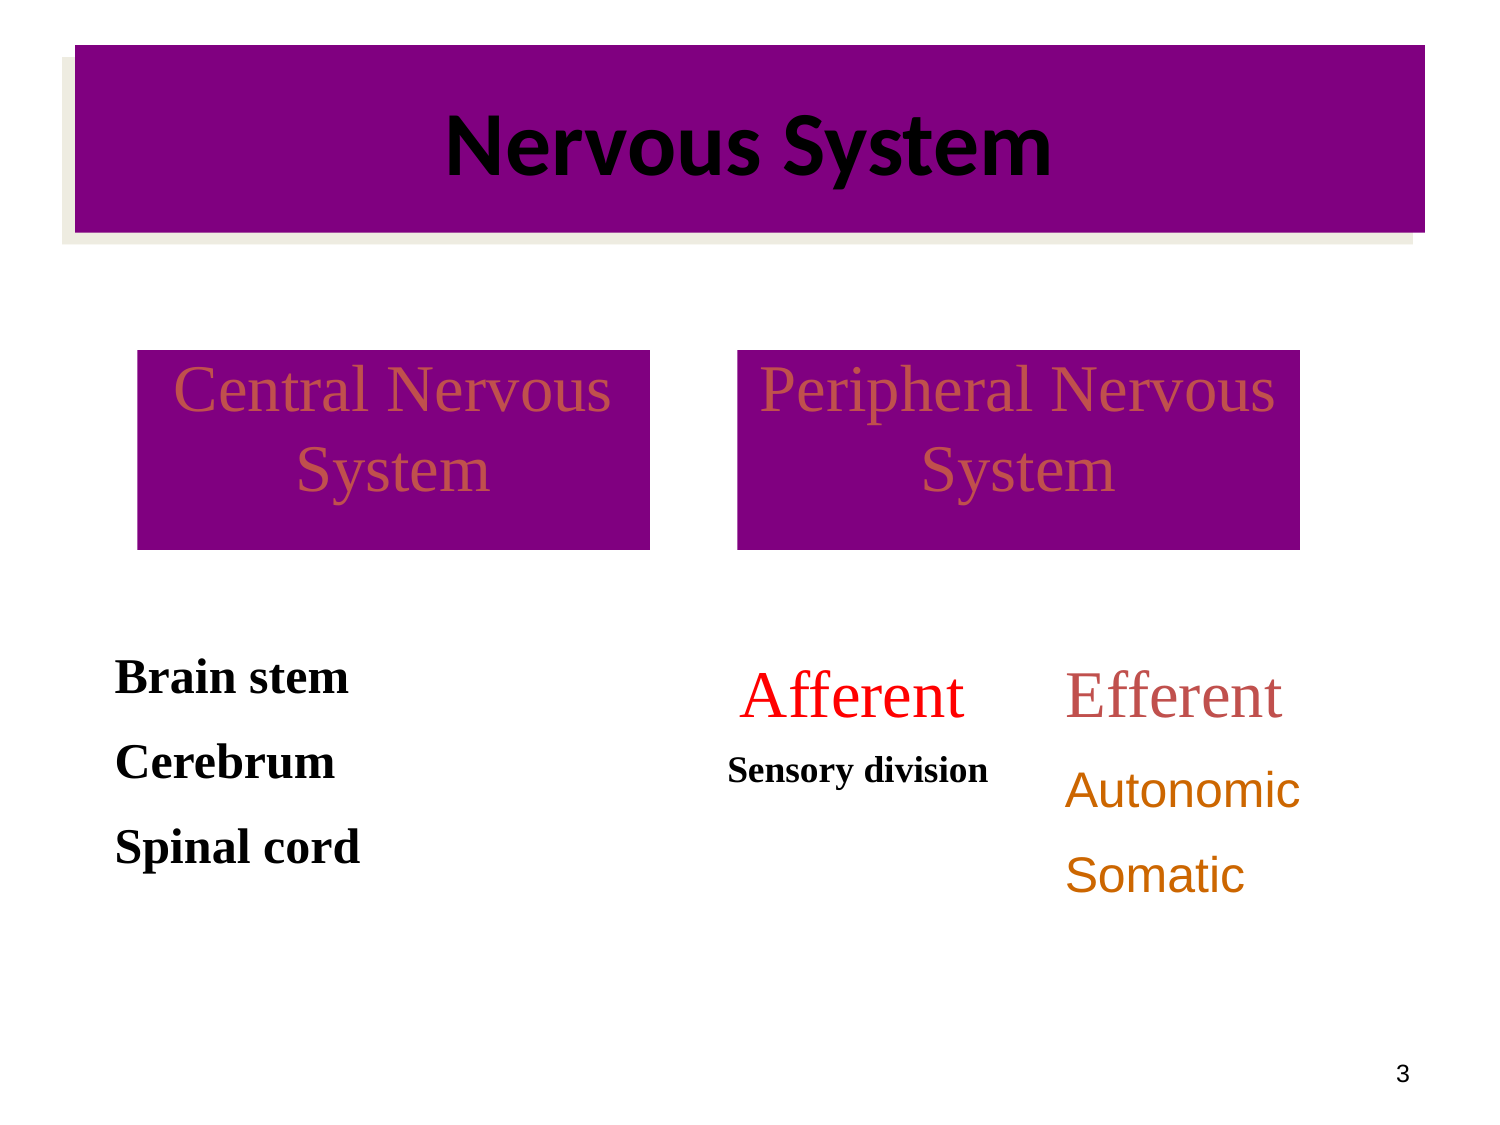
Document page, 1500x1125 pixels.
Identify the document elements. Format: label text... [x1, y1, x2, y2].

title Nervous System [75, 45, 1425, 233]
text_box Sensory division [712, 737, 1038, 798]
text_box Autonomic Somatic [1050, 750, 1463, 910]
text_box Central Nervous System Brain stem Cerebrum Spinal cord [99, 337, 688, 881]
slide_number 3 [1074, 1042, 1425, 1103]
text_box Peripheral Nervous System Afferent Efferent [724, 337, 1313, 739]
